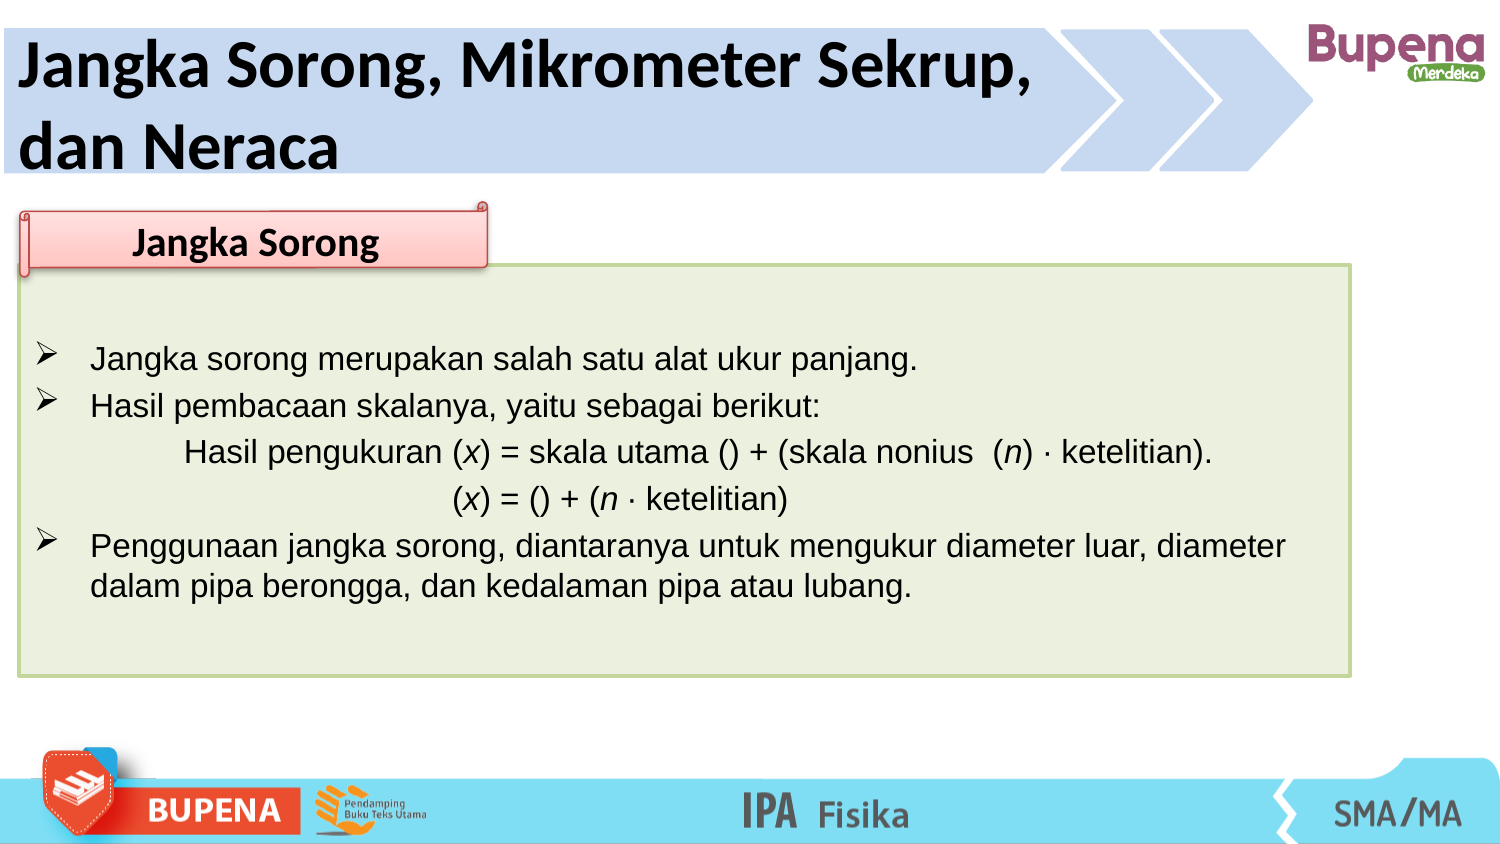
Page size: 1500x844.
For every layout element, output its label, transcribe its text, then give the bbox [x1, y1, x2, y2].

picture [1300, 21, 1494, 85]
picture [0, 734, 1500, 844]
text_box Jangka Sorong [19, 201, 489, 278]
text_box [0, 27, 1312, 174]
